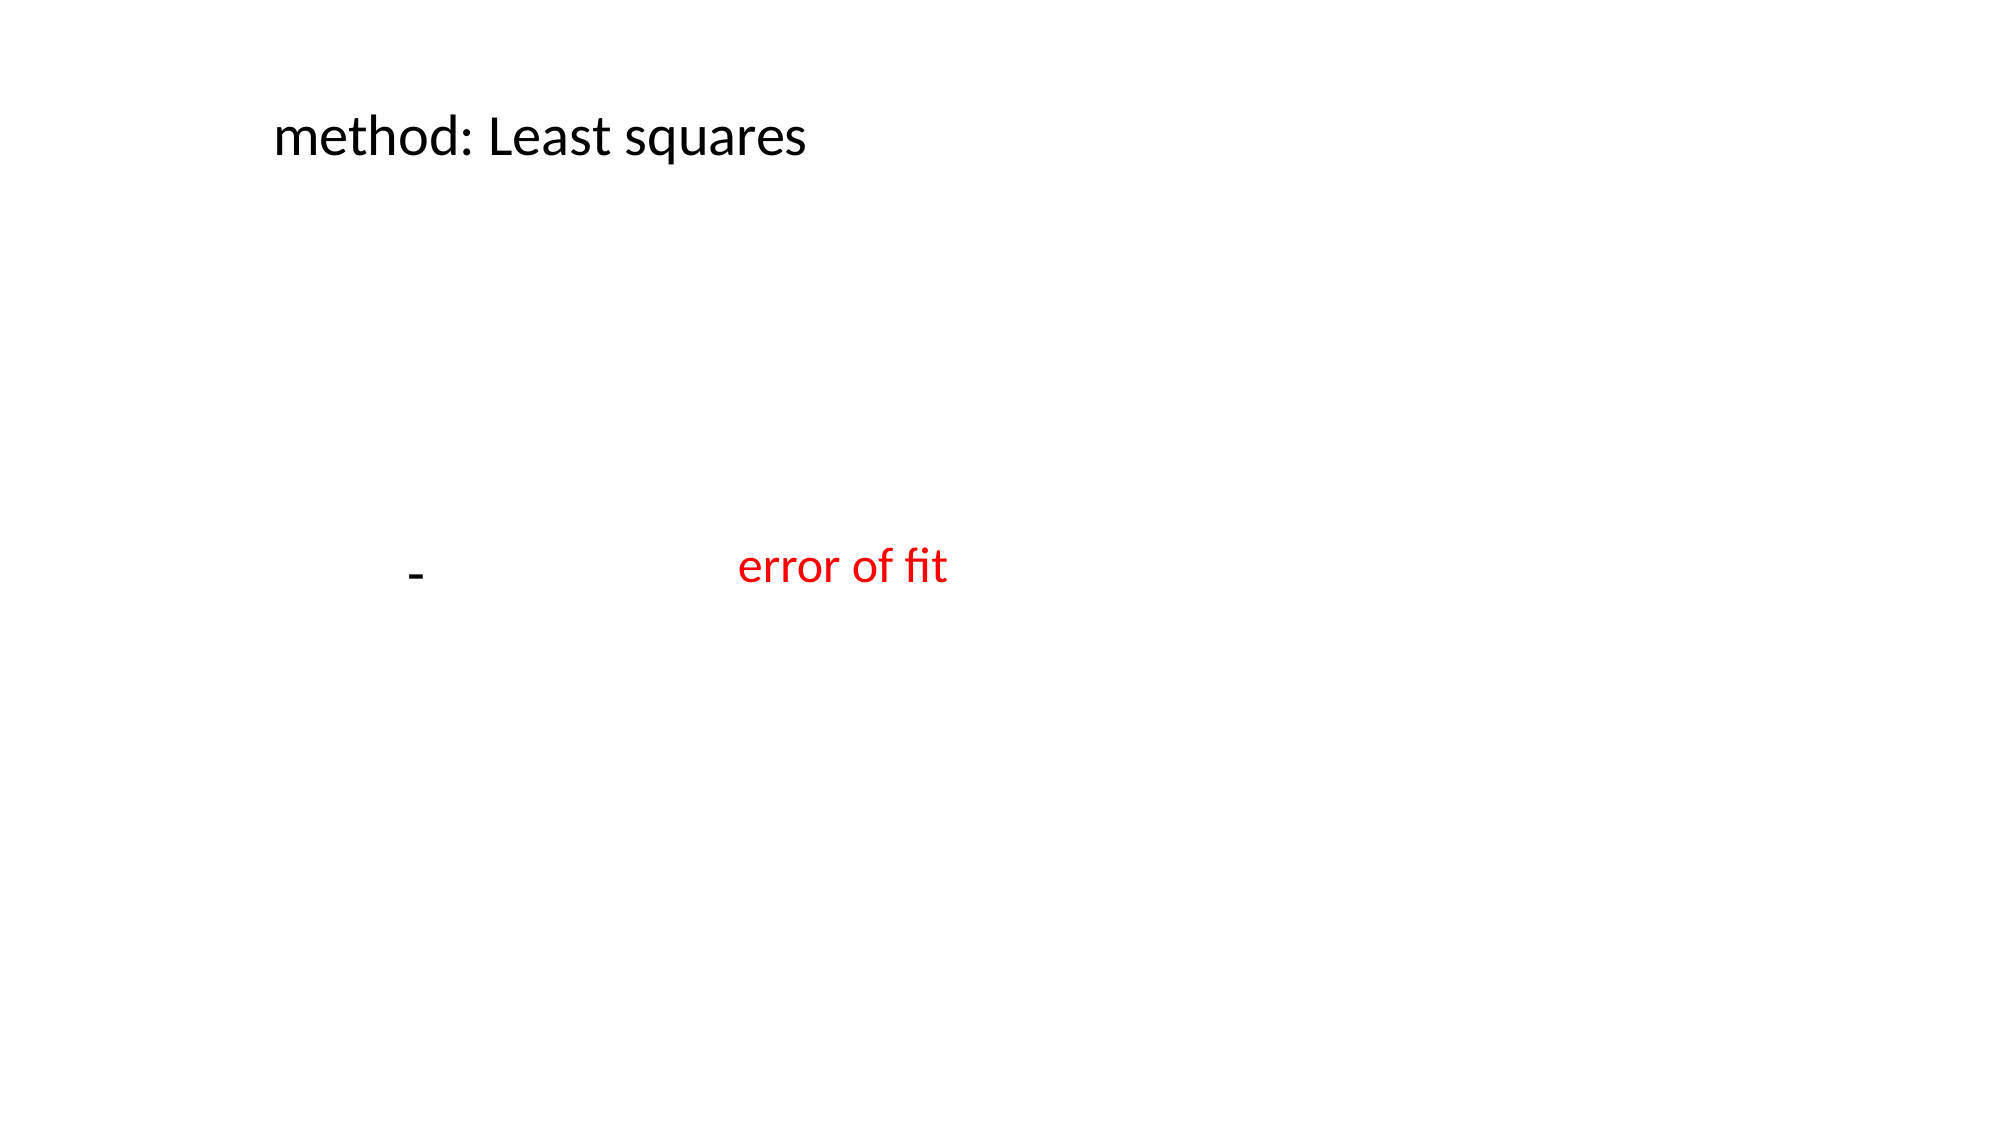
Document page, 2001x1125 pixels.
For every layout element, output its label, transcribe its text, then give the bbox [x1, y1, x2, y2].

text_box error of fit [723, 524, 964, 600]
